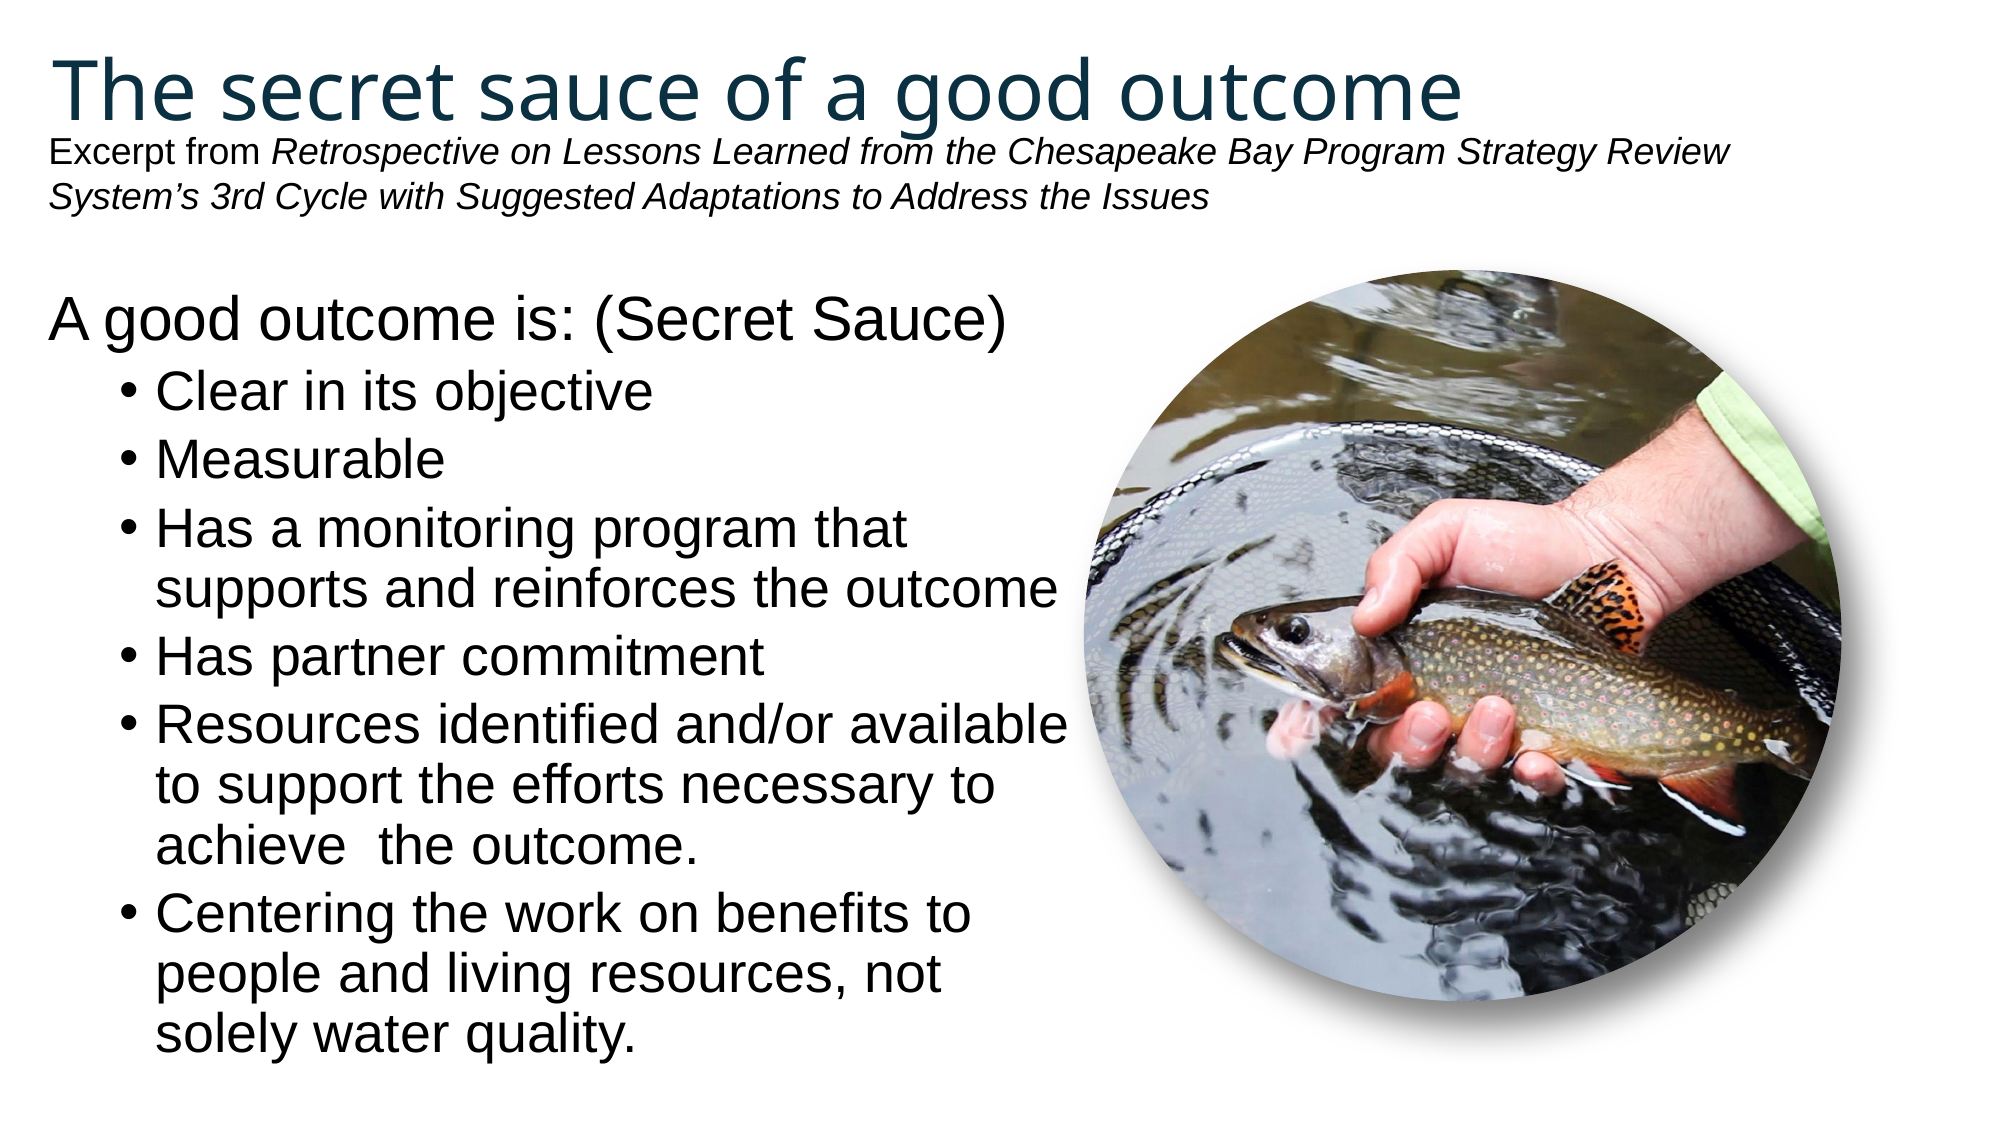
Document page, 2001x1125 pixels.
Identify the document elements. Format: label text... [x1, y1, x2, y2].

list A good outcome is: (Secret Sauce) Clear in its objective Measurable Has a monitoring program that supports and reinforces the outcome Has partner commitment Resources identified and/or available to support the efforts necessary to achieve the outcome. Centering the work on benefits to people and living resources, not solely water quality. [33, 270, 1090, 1082]
picture [1083, 269, 1842, 1002]
text_box The secret sauce of a good outcome [37, 23, 1830, 119]
text_box Excerpt from Retrospective on Lessons Learned from the Chesapeake Bay Program Strategy Review System’s 3rd Cycle with Suggested Adaptations to Address the Issues [33, 119, 1892, 225]
